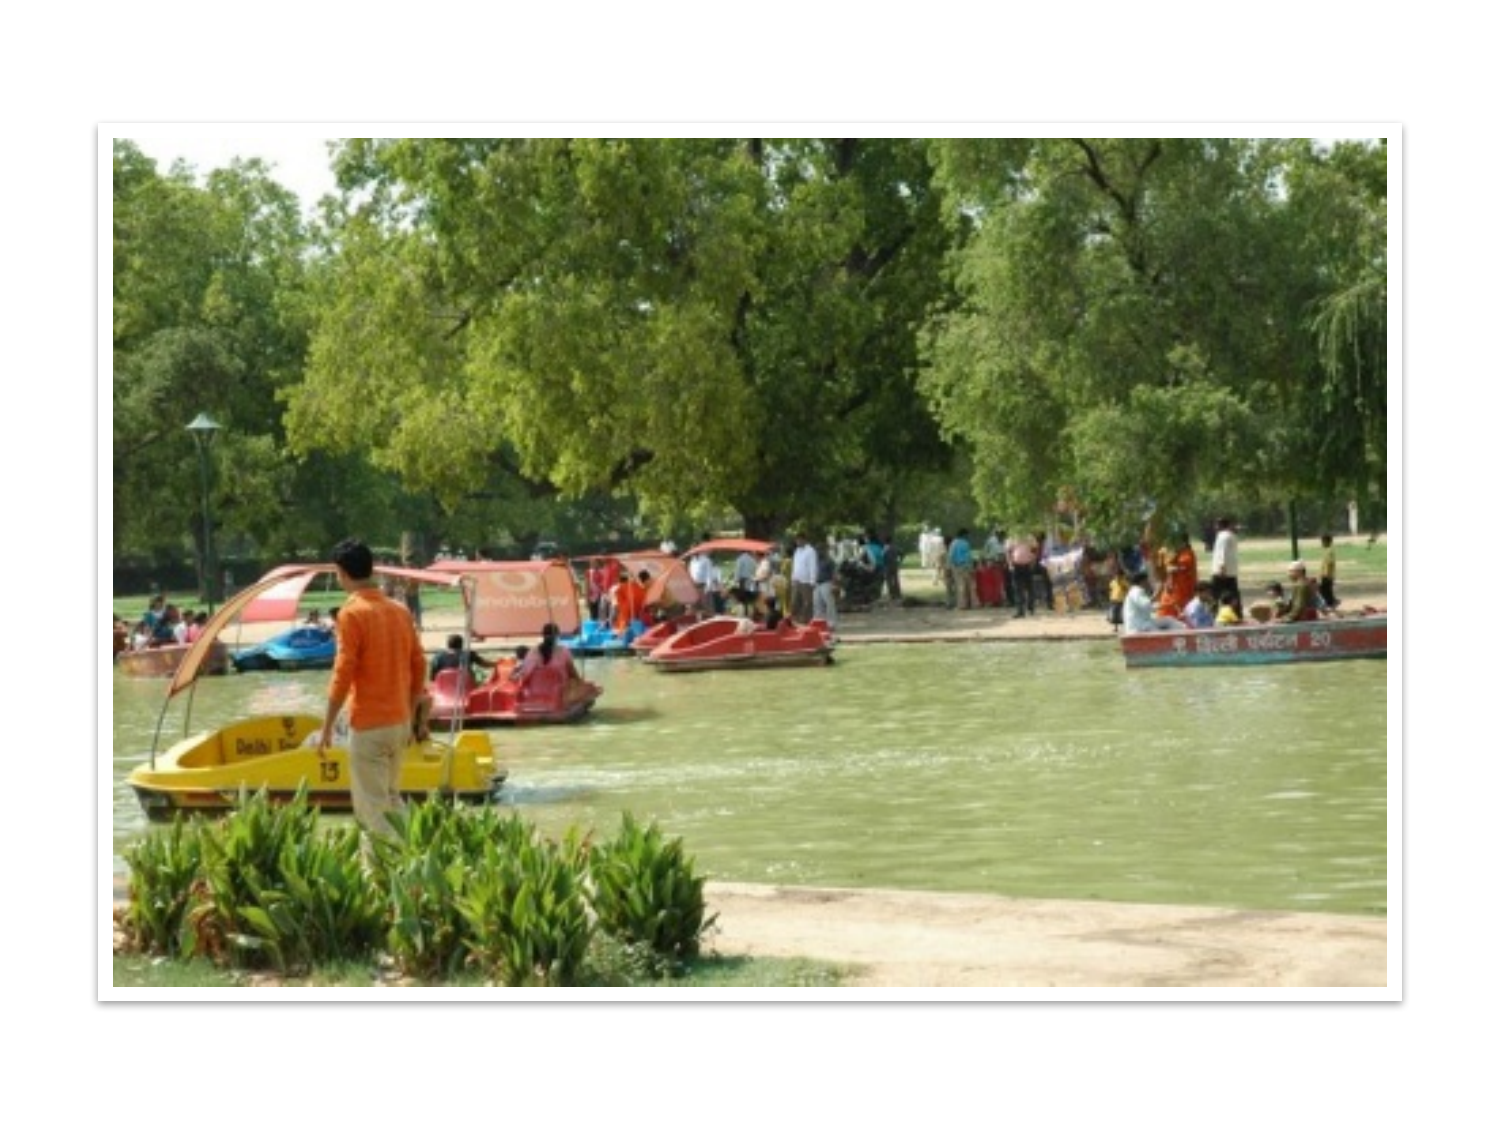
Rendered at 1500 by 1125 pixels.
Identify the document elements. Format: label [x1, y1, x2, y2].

picture [112, 137, 1388, 987]
